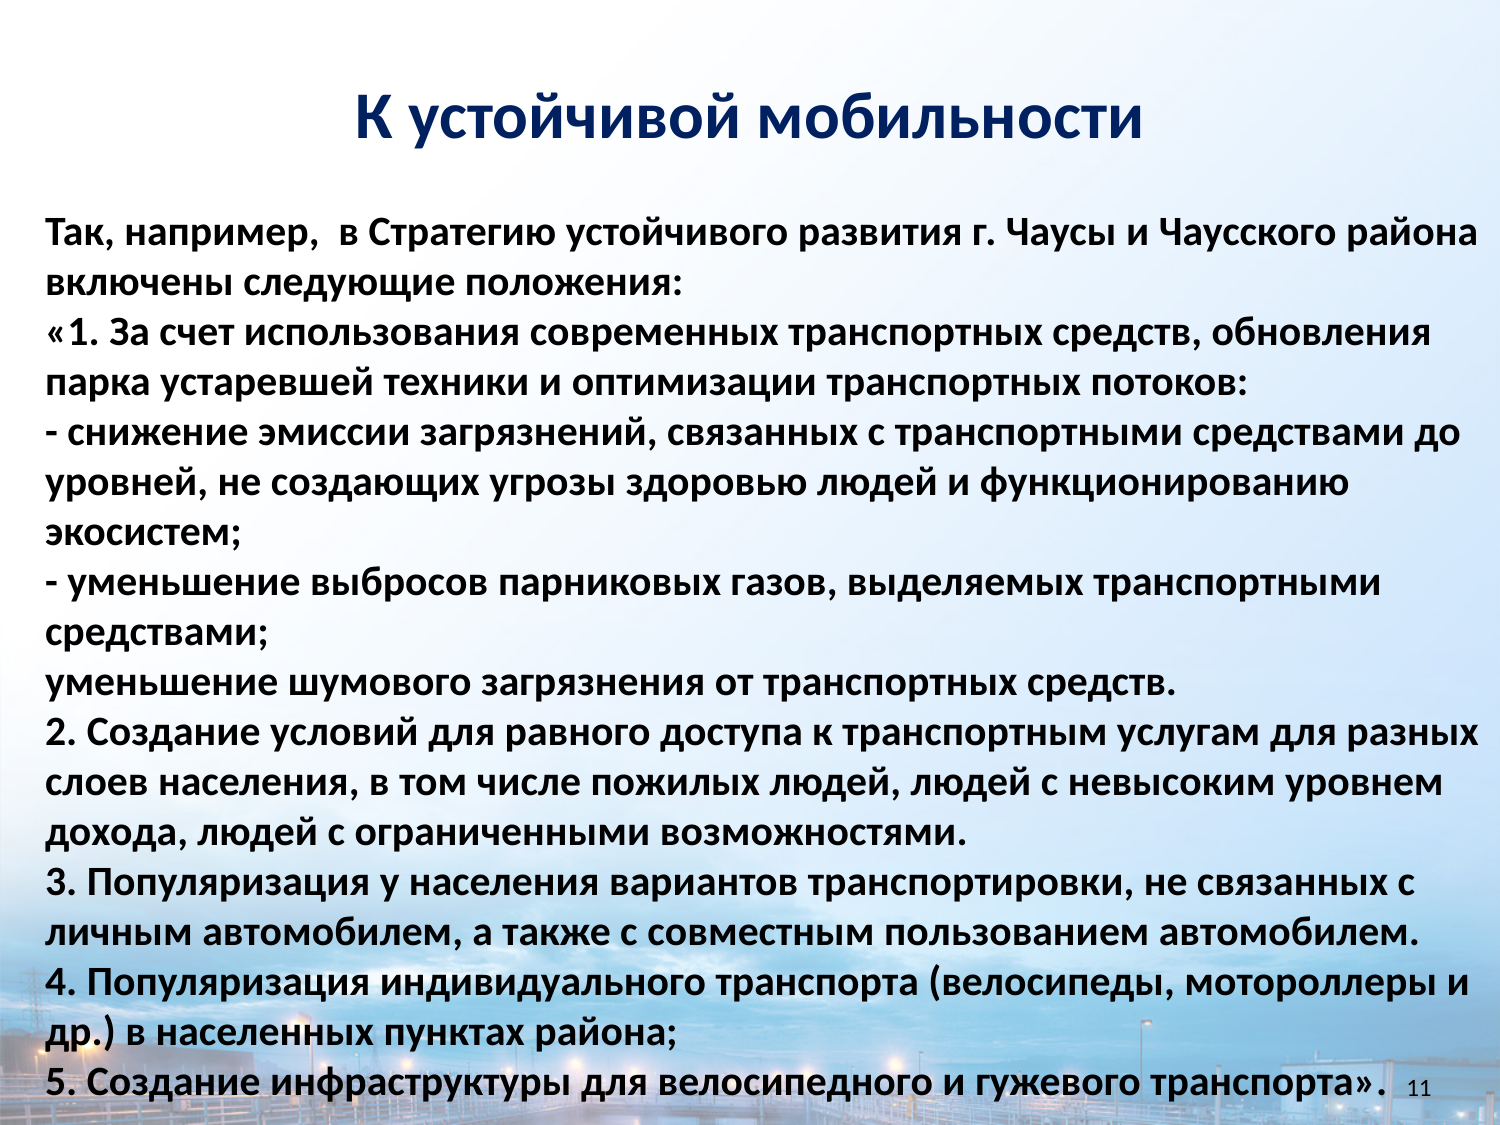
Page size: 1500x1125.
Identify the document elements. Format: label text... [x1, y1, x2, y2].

text_box Так, например, в Стратегию устойчивого развития г. Чаусы и Чаусского района включены следующие положения: «1. За счет использования современных транспортных средств, обновления парка устаревшей техники и оптимизации транспортных потоков: - снижение эмиссии загрязнений, связанных с транспортными средствами до уровней, не создающих угрозы здоровью людей и функционированию экосистем; - уменьшение выбросов парниковых газов, выделяемых транспортными средствами; уменьшение шумового загрязнения от транспортных средств. 2. Создание условий для равного доступа к транспортным услугам для разных слоев населения, в том числе пожилых людей, людей с невысоким уровнем дохода, людей с ограниченными возможностями. 3. Популяризация у населения вариантов транспортировки, не связанных с личным автомобилем, а также с совместным пользованием автомобилем. 4. Популяризация индивидуального транспорта (велосипеды, мотороллеры и др.) в населенных пунктах района; 5. Создание инфраструктуры для велосипедного и гужевого транспорта». [30, 196, 1500, 1112]
picture [0, 0, 1500, 1125]
text_box К устойчивой мобильности [41, 64, 1460, 160]
